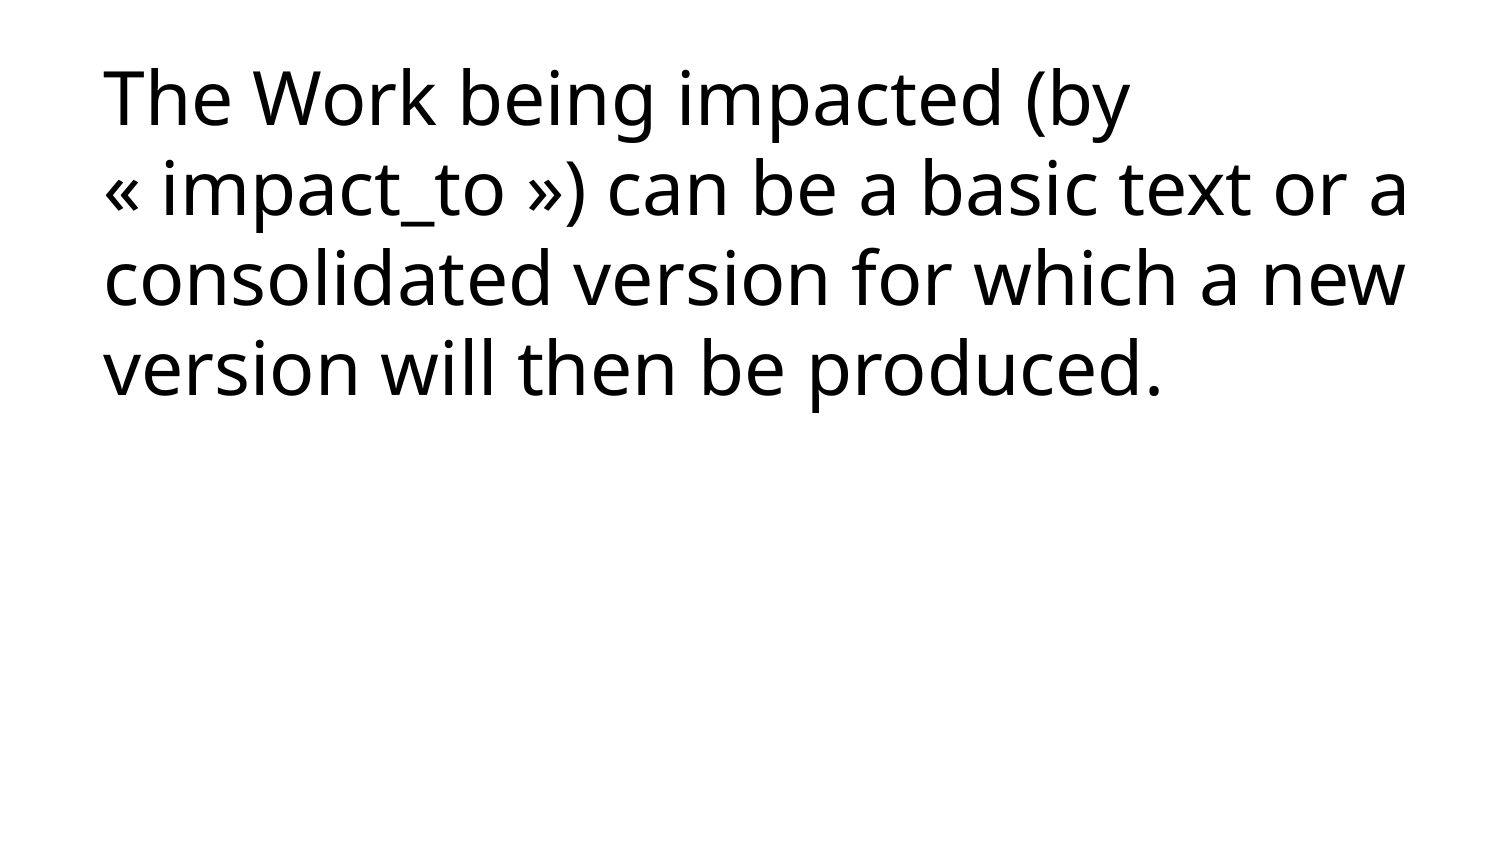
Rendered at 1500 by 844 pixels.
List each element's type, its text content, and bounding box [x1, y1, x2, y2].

text_box The Work being impacted (by « impact_to ») can be a basic text or a consolidated version for which a new version will then be produced. [88, 42, 1482, 418]
